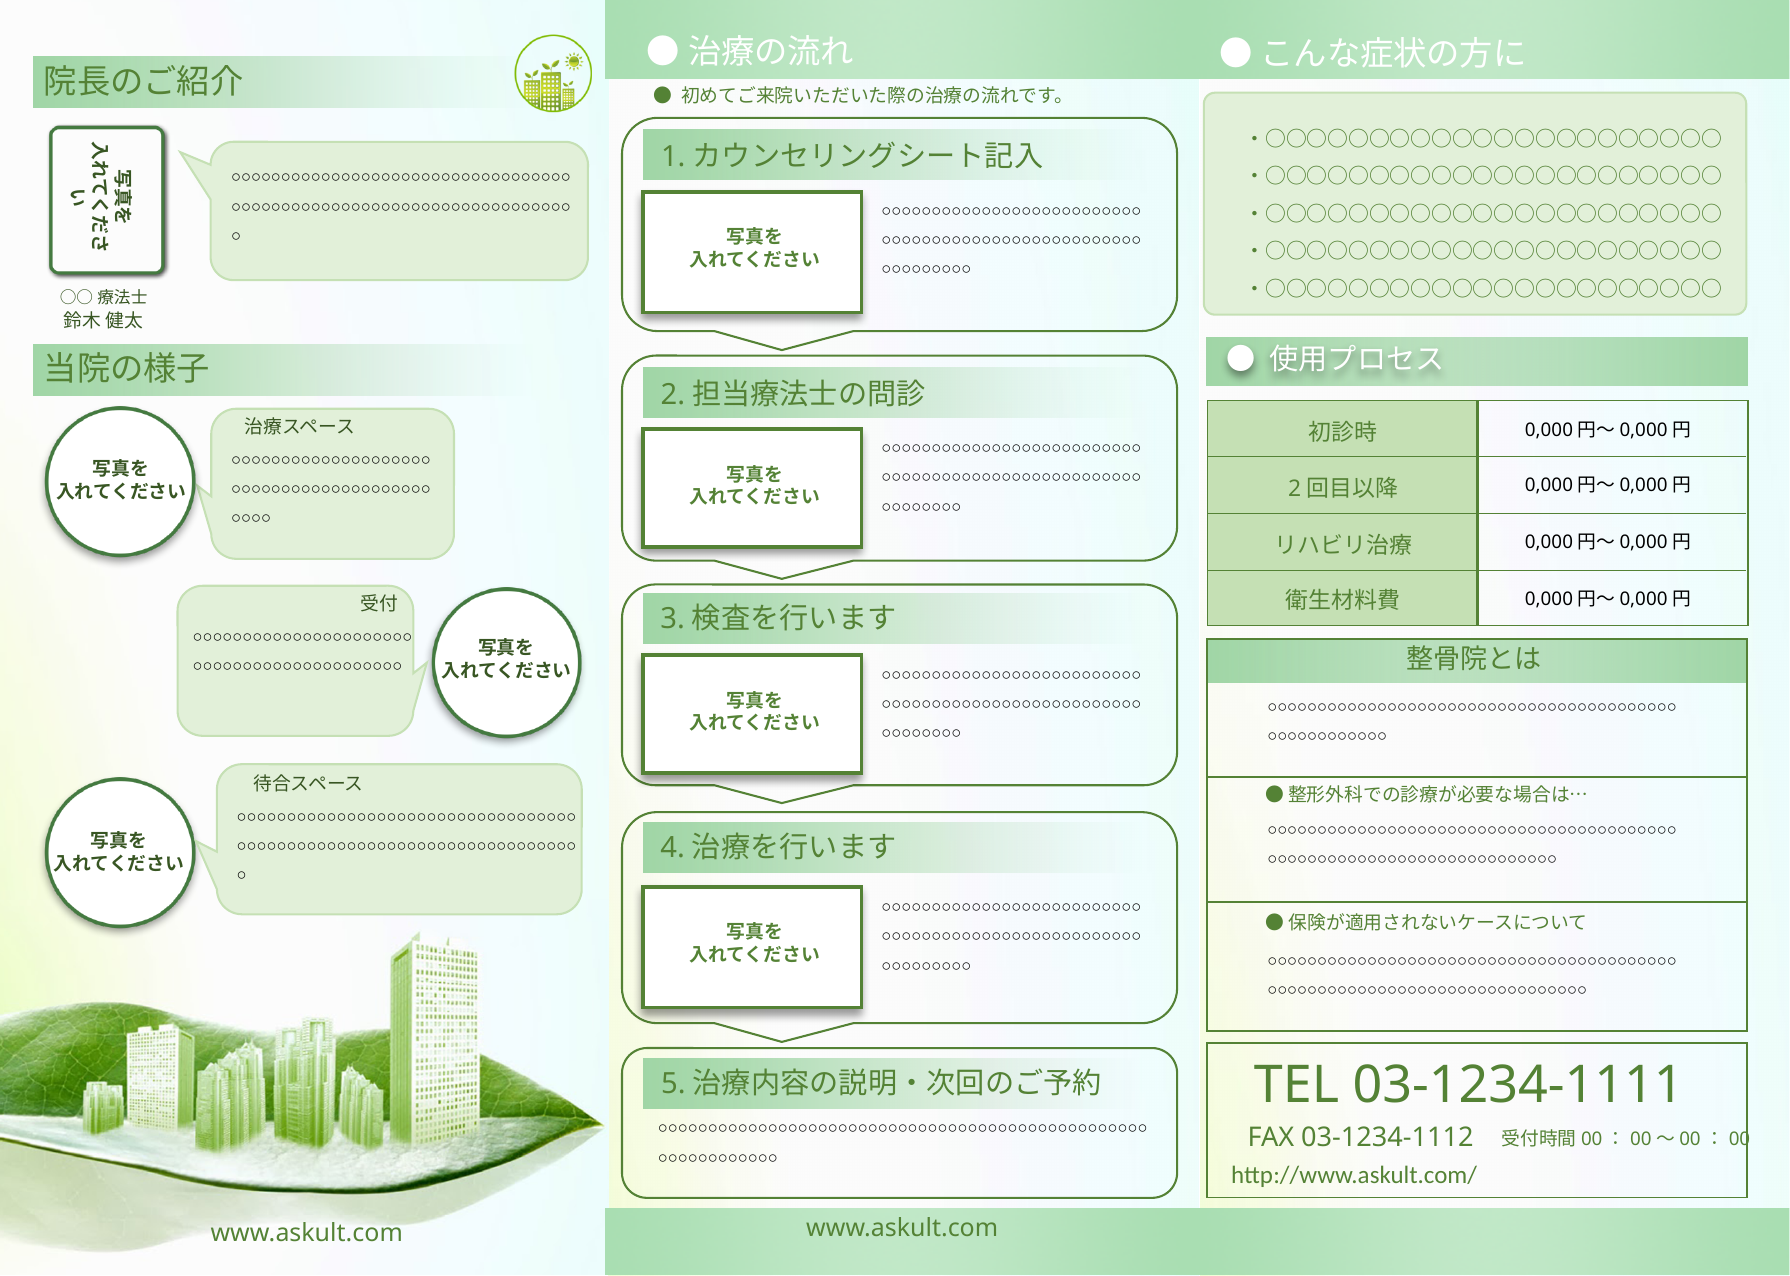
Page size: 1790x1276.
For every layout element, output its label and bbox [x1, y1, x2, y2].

text_box [1206, 634, 1748, 1037]
picture [0, 0, 1790, 1276]
text_box [46, 287, 161, 340]
text_box [1206, 332, 1748, 626]
